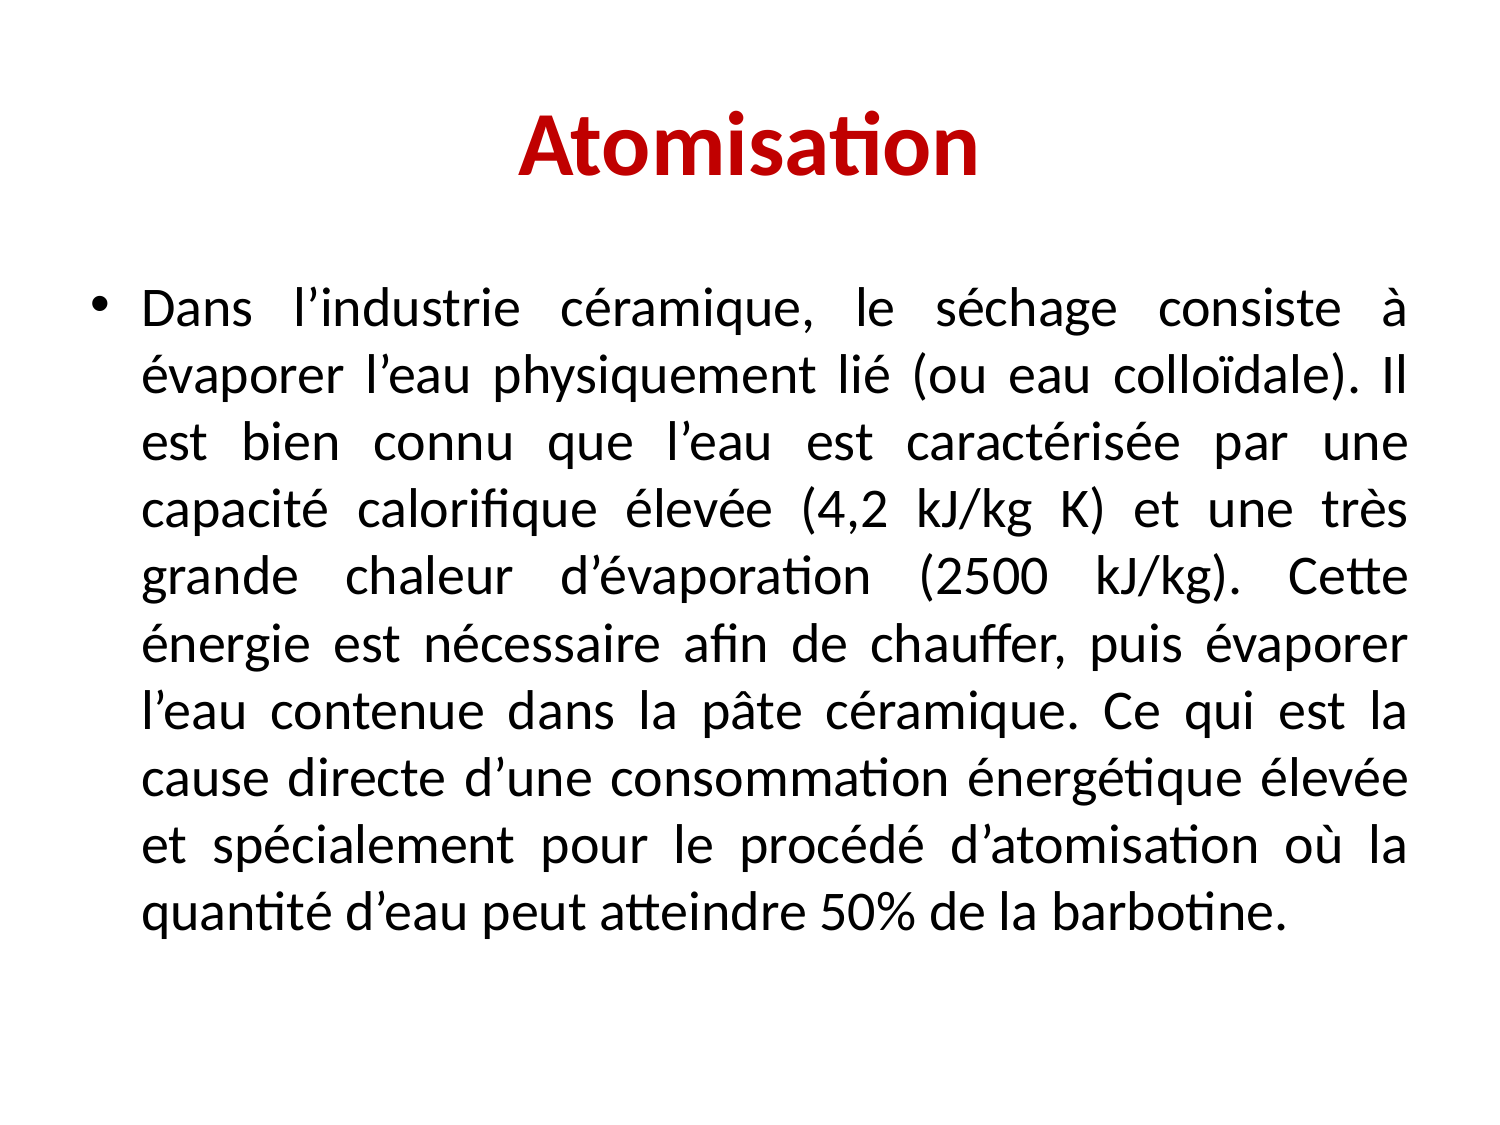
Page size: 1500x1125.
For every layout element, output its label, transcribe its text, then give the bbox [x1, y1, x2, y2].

title Atomisation [75, 45, 1425, 233]
list Dans l’industrie céramique, le séchage consiste à évaporer l’eau physiquement lié (ou eau colloïdale). Il est bien connu que l’eau est caractérisée par une capacité calorifique élevée (4,2 kJ/kg K) et une très grande chaleur d’évaporation (2500 kJ/kg). Cette énergie est nécessaire afin de chauffer, puis évaporer l’eau contenue dans la pâte céramique. Ce qui est la cause directe d’une consommation énergétique élevée et spécialement pour le procédé d’atomisation où la quantité d’eau peut atteindre 50% de la barbotine. [75, 262, 1425, 1005]
